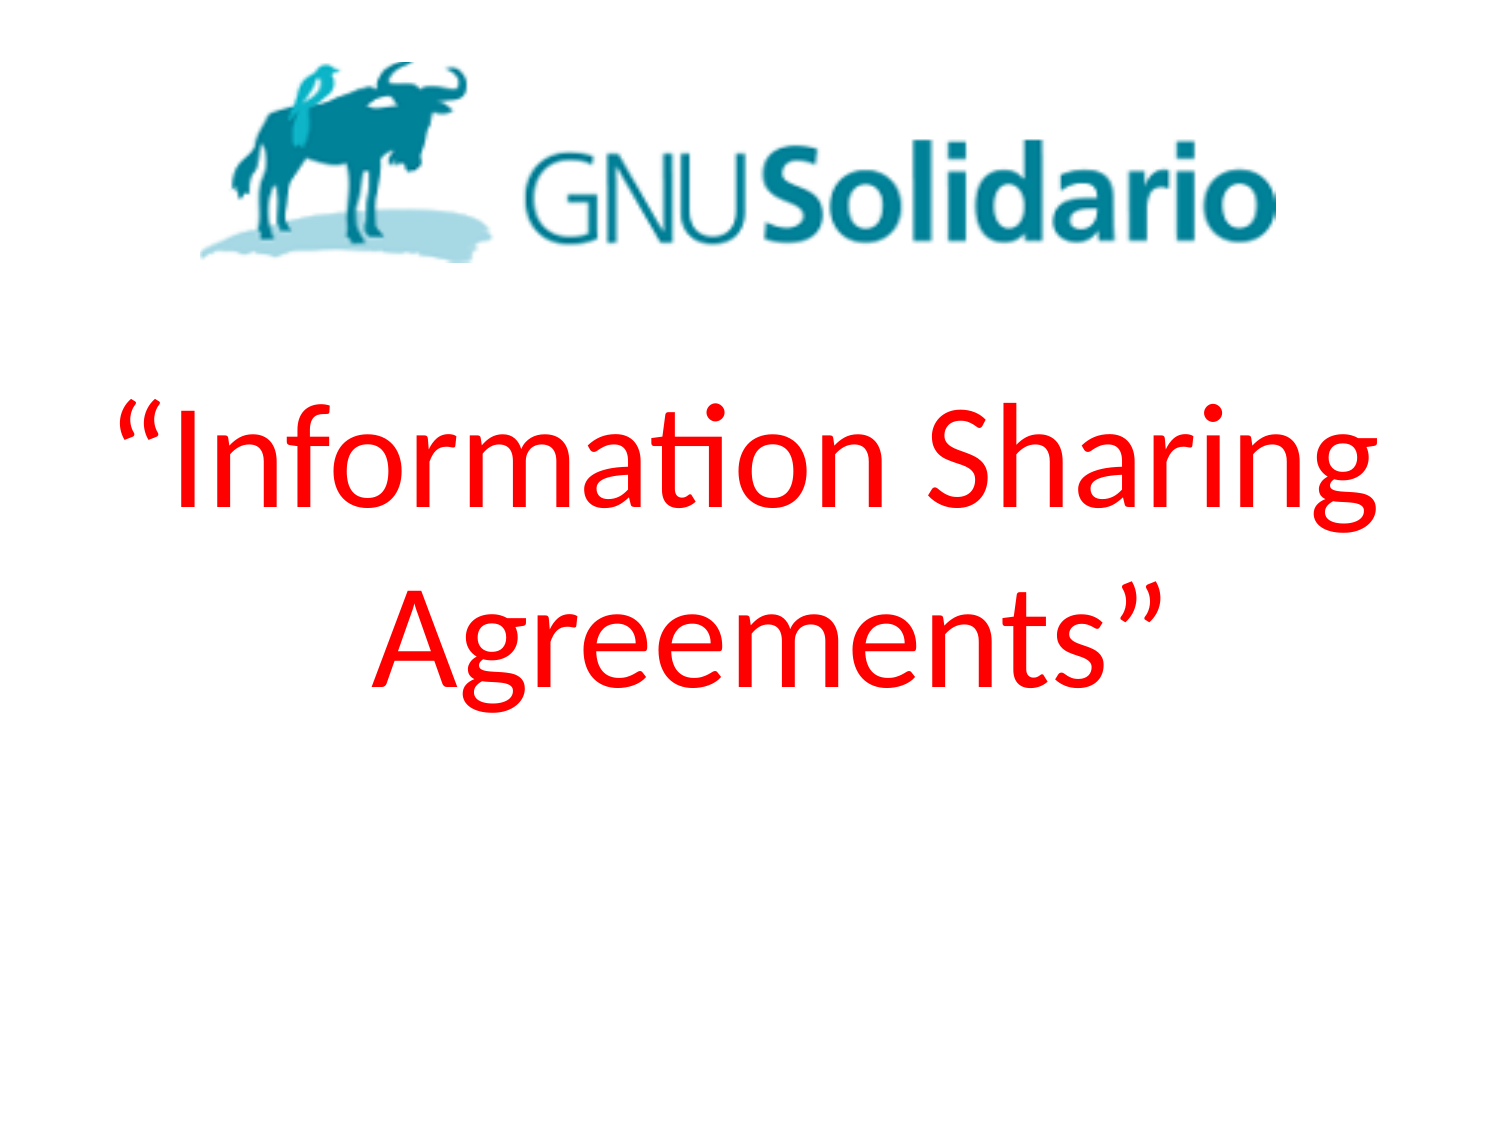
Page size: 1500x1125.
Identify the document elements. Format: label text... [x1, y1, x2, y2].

list “Information Sharing Agreements” [62, 350, 1425, 1005]
picture [199, 62, 1276, 263]
